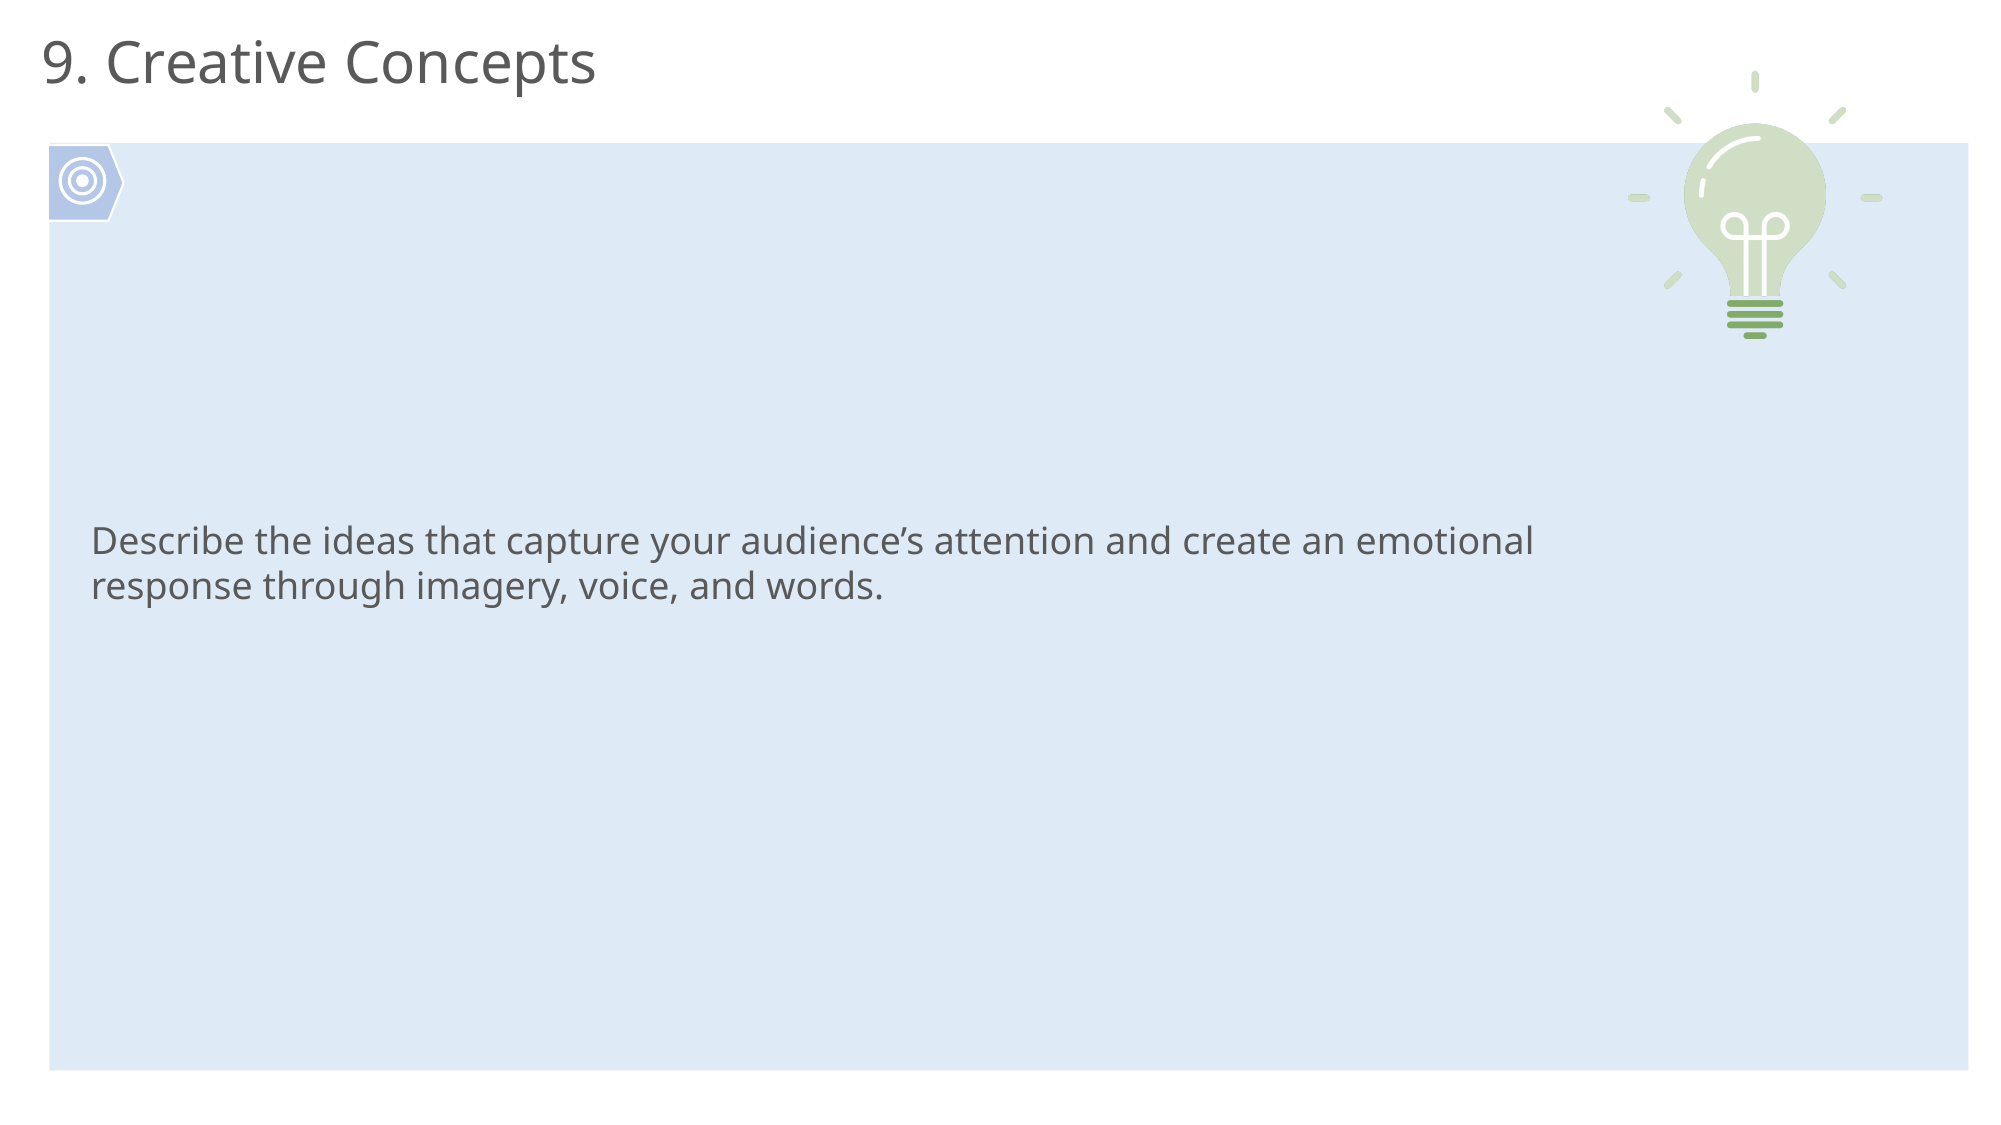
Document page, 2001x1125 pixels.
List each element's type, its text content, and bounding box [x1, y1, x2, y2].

text_box Describe the ideas that capture your audience’s attention and create an emotional response through imagery, voice, and words. [76, 509, 1694, 615]
picture [1557, 0, 1953, 395]
text_box 9. Creative Concepts [26, 18, 1000, 103]
text_box [46, 143, 125, 222]
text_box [60, 158, 105, 204]
text_box [48, 142, 1970, 1072]
